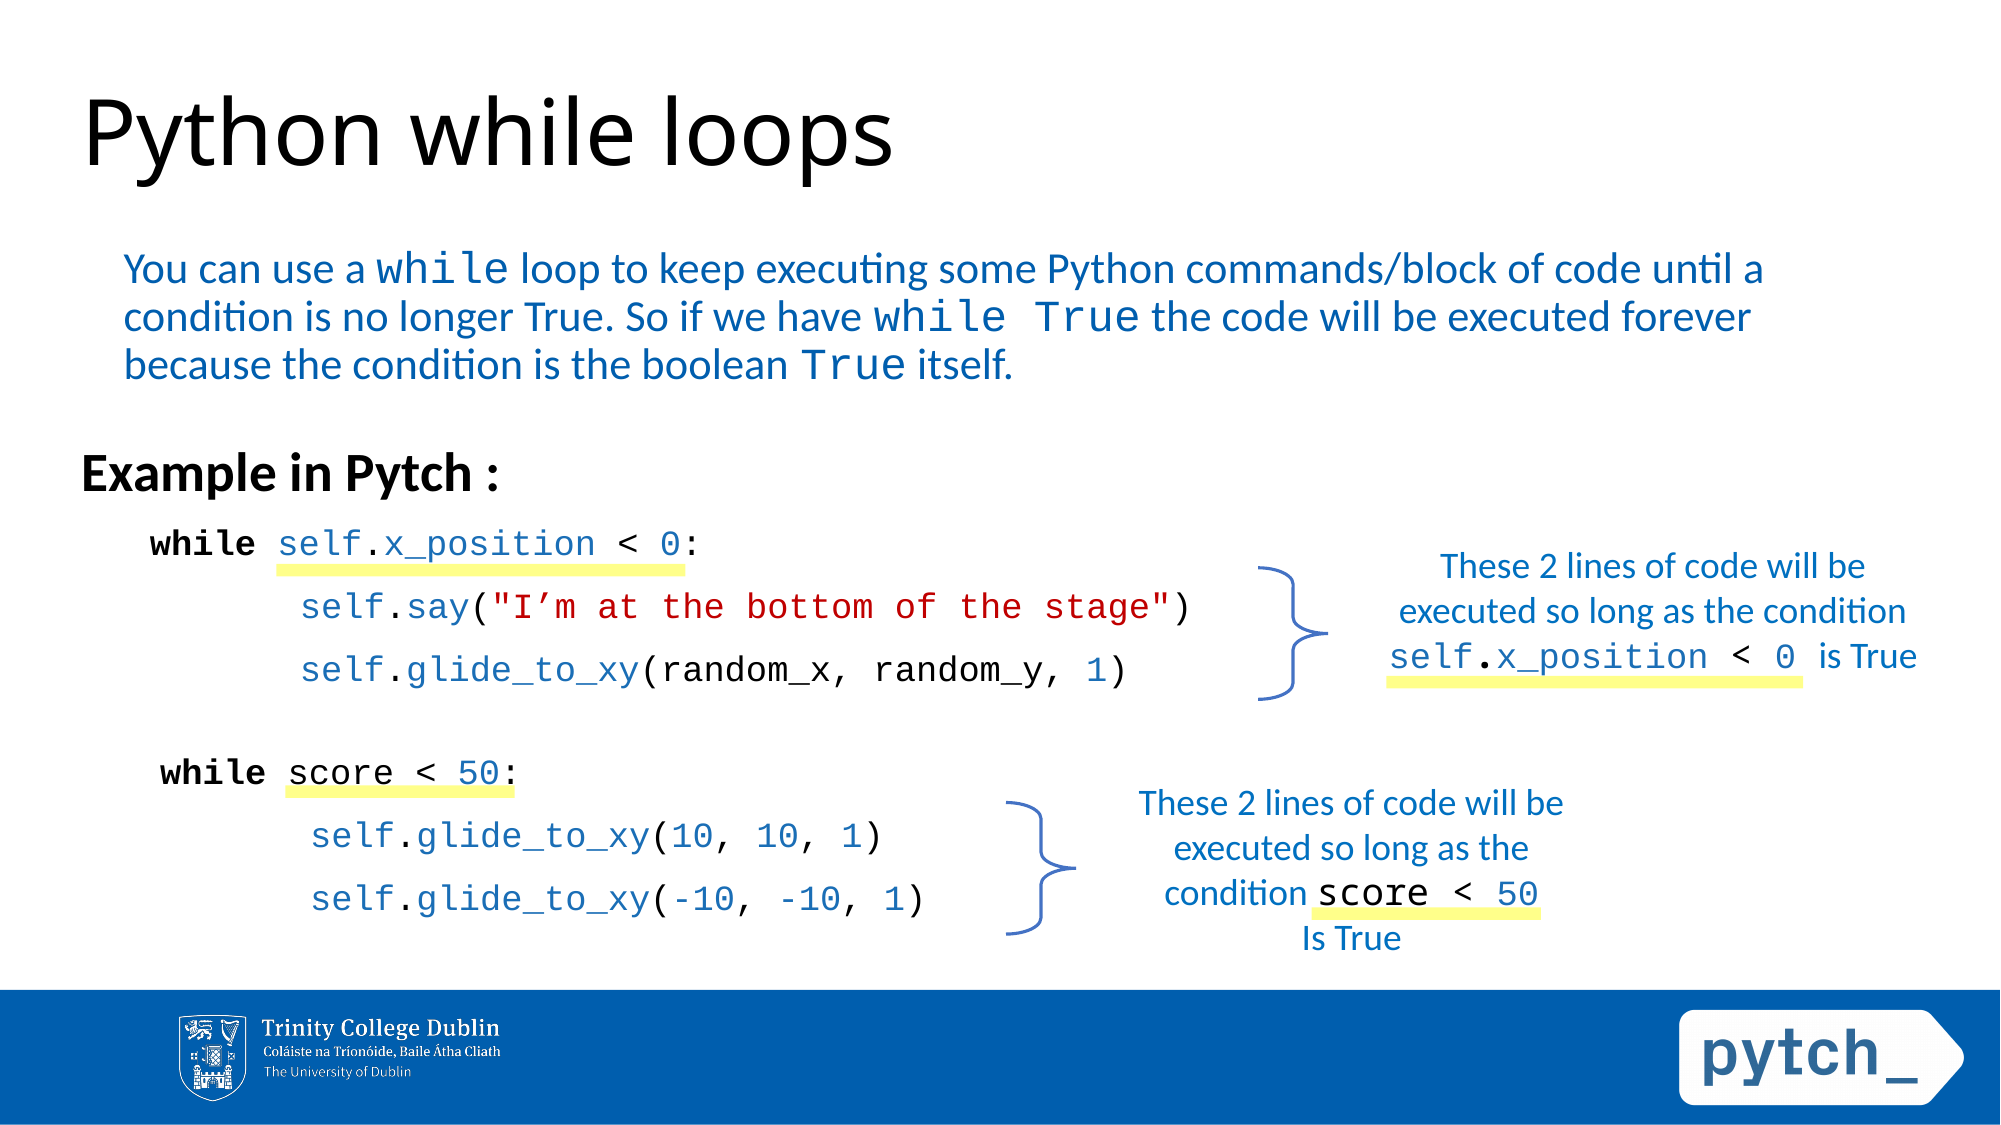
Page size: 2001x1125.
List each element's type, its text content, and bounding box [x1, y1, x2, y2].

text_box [145, 746, 1146, 936]
list You can use a while loop to keep executing some Python commands/block of code until a condition is no longer True. So if we have while True the code will be executed forever because the condition is the boolean True itself. [108, 237, 1884, 418]
text_box [1263, 566, 1329, 701]
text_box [134, 517, 1263, 707]
picture [1590, 894, 2001, 1125]
list Example in Pytch : [66, 435, 1713, 513]
title Python while loops [66, 27, 1792, 245]
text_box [1104, 770, 1600, 968]
picture [178, 1014, 502, 1102]
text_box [1356, 533, 1950, 685]
